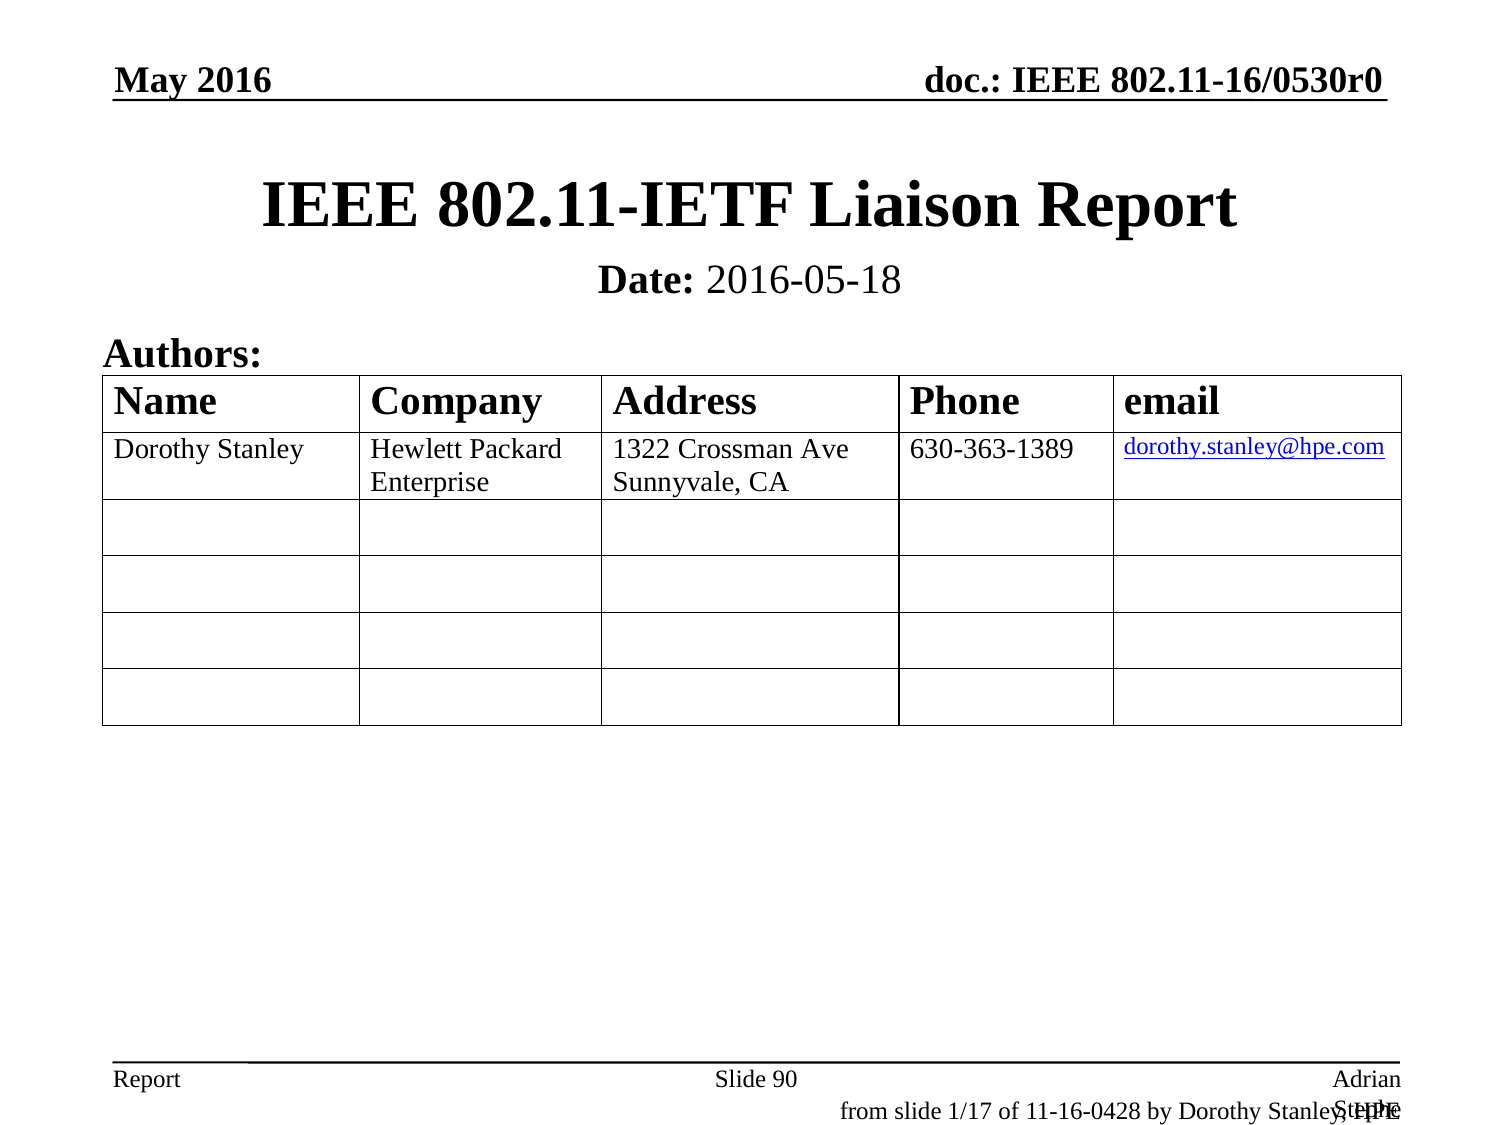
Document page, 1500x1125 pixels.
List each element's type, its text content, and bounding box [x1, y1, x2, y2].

text_box Authors: [87, 318, 325, 373]
title IEEE 802.11-IETF Liaison Report [112, 112, 1388, 249]
list Date: 2016-05-18 [112, 249, 1388, 313]
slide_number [114, 54, 374, 101]
footer Adrian Stephens, Intel Corporation [1324, 1061, 1402, 1087]
slide_number Slide 90 [711, 1061, 801, 1087]
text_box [86, 374, 1431, 789]
text_box from slide 1/17 of 11-16-0428 by Dorothy Stanley, HPE [343, 1087, 1417, 1125]
